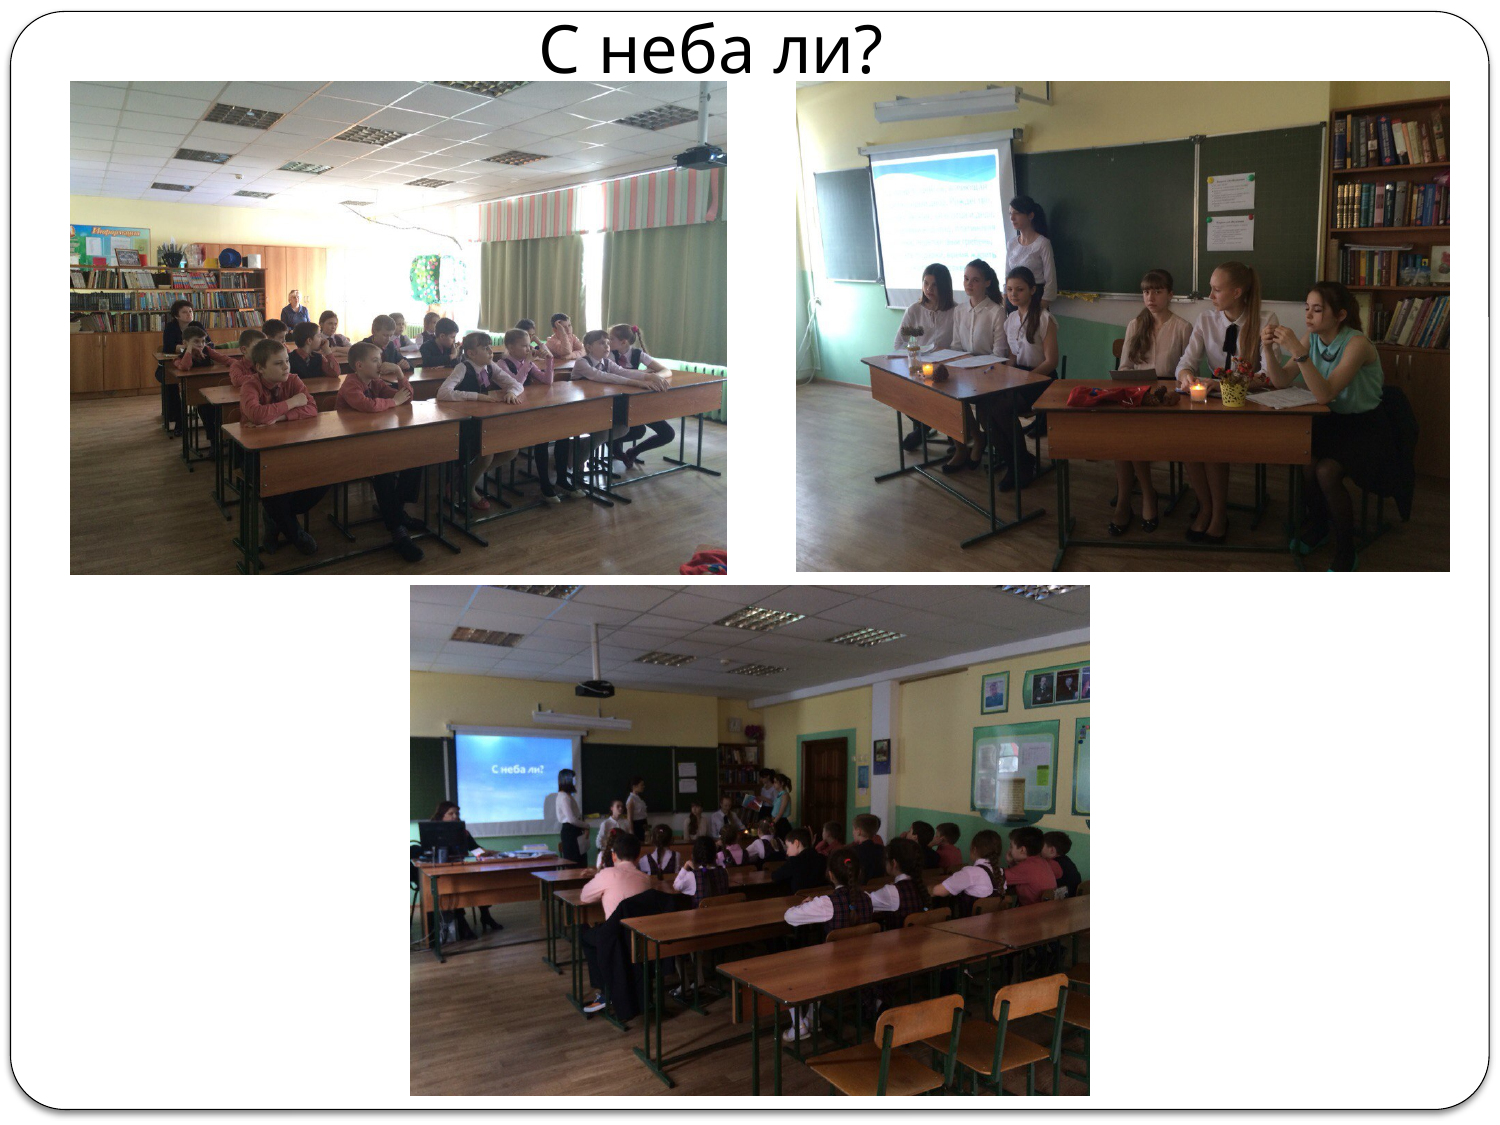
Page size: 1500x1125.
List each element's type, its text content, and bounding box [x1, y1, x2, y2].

picture [796, 81, 1450, 572]
text_box С неба ли? [524, 0, 899, 95]
picture [70, 81, 727, 575]
picture [409, 585, 1091, 1096]
